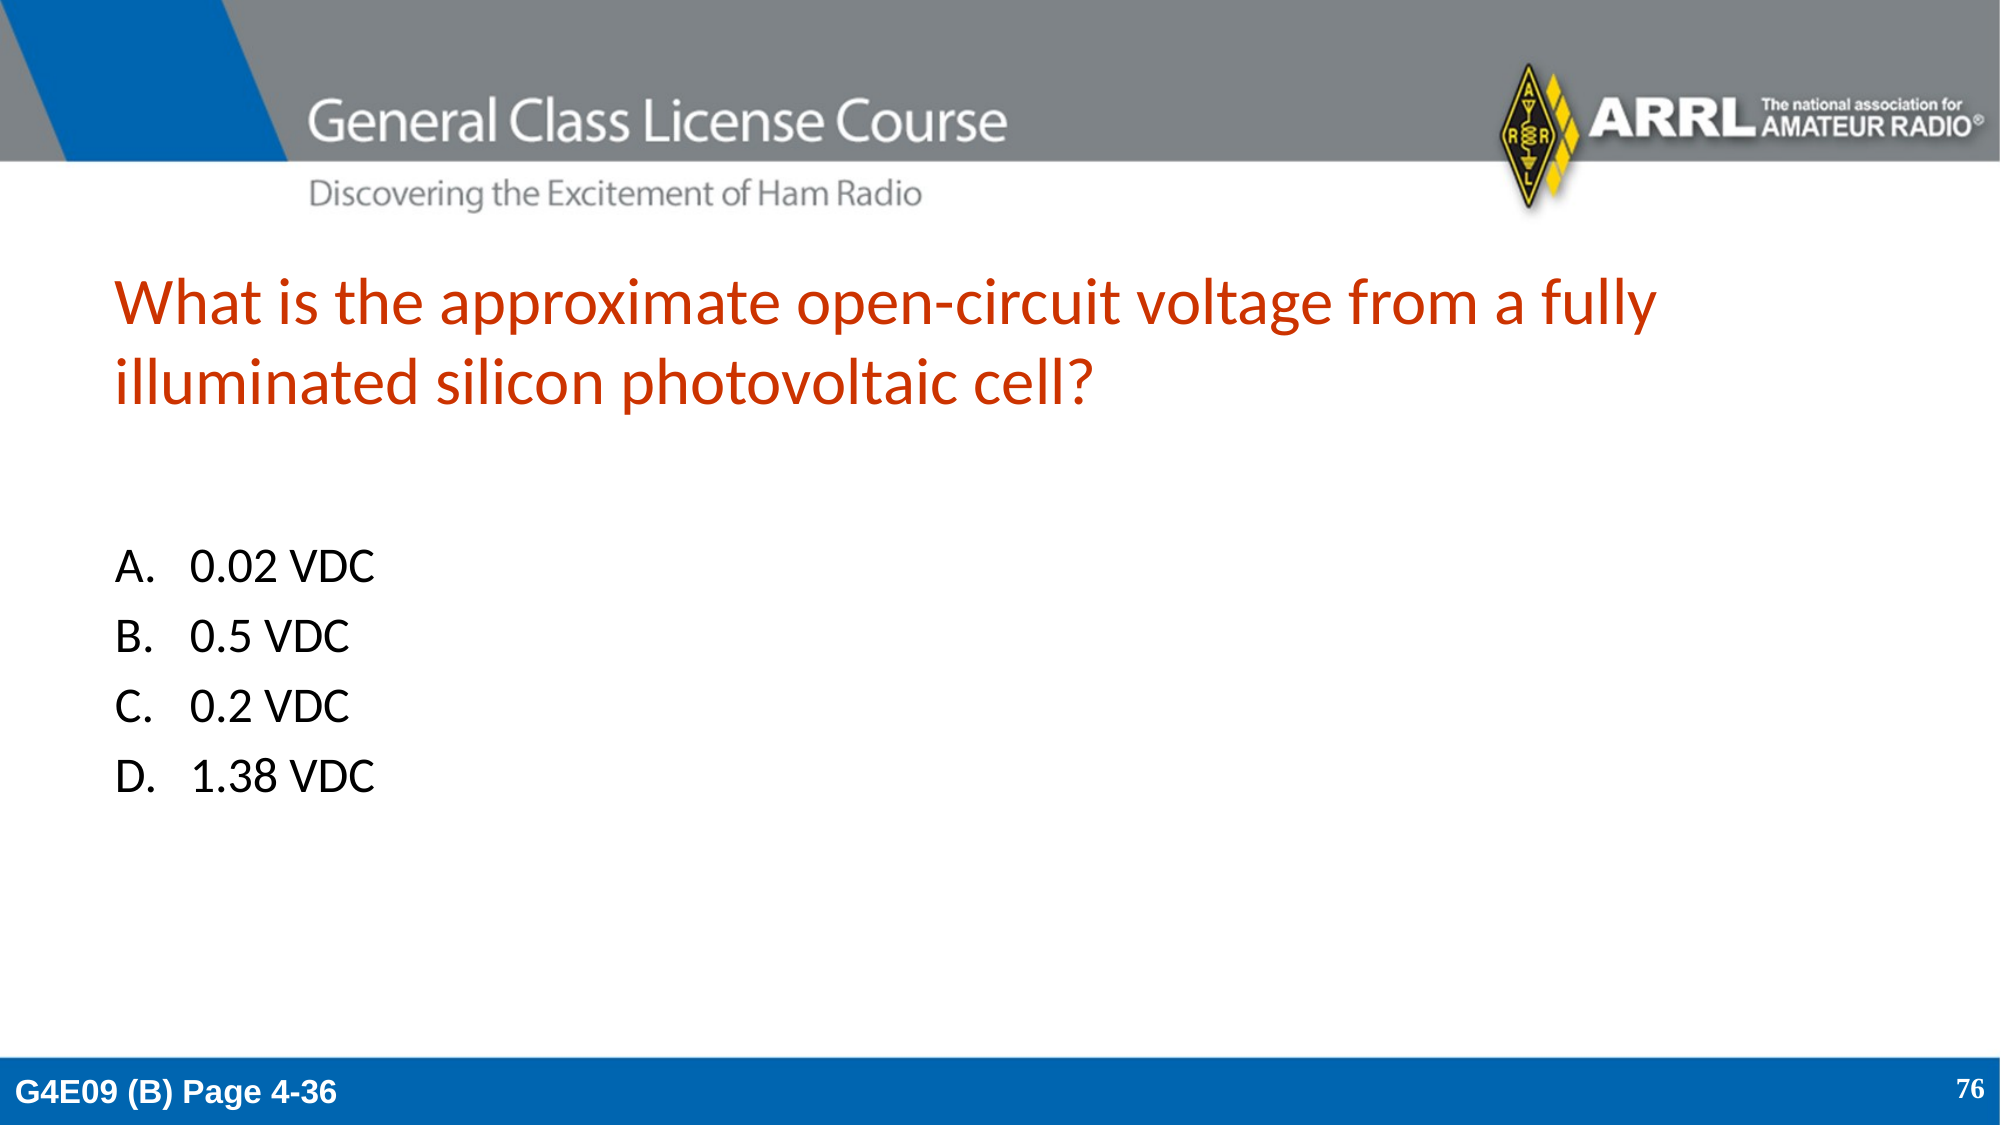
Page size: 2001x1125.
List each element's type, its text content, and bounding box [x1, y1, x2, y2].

text_box 76 [1875, 1062, 2000, 1113]
list 0.02 VDC 0.5 VDC 0.2 VDC 1.38 VDC [99, 525, 1900, 1005]
text_box G4E09 (B) Page 4-36 [0, 1062, 1313, 1118]
title What is the approximate open-circuit voltage from a fully illuminated silicon photovoltaic cell? [99, 249, 1900, 468]
picture [0, 0, 2001, 1125]
